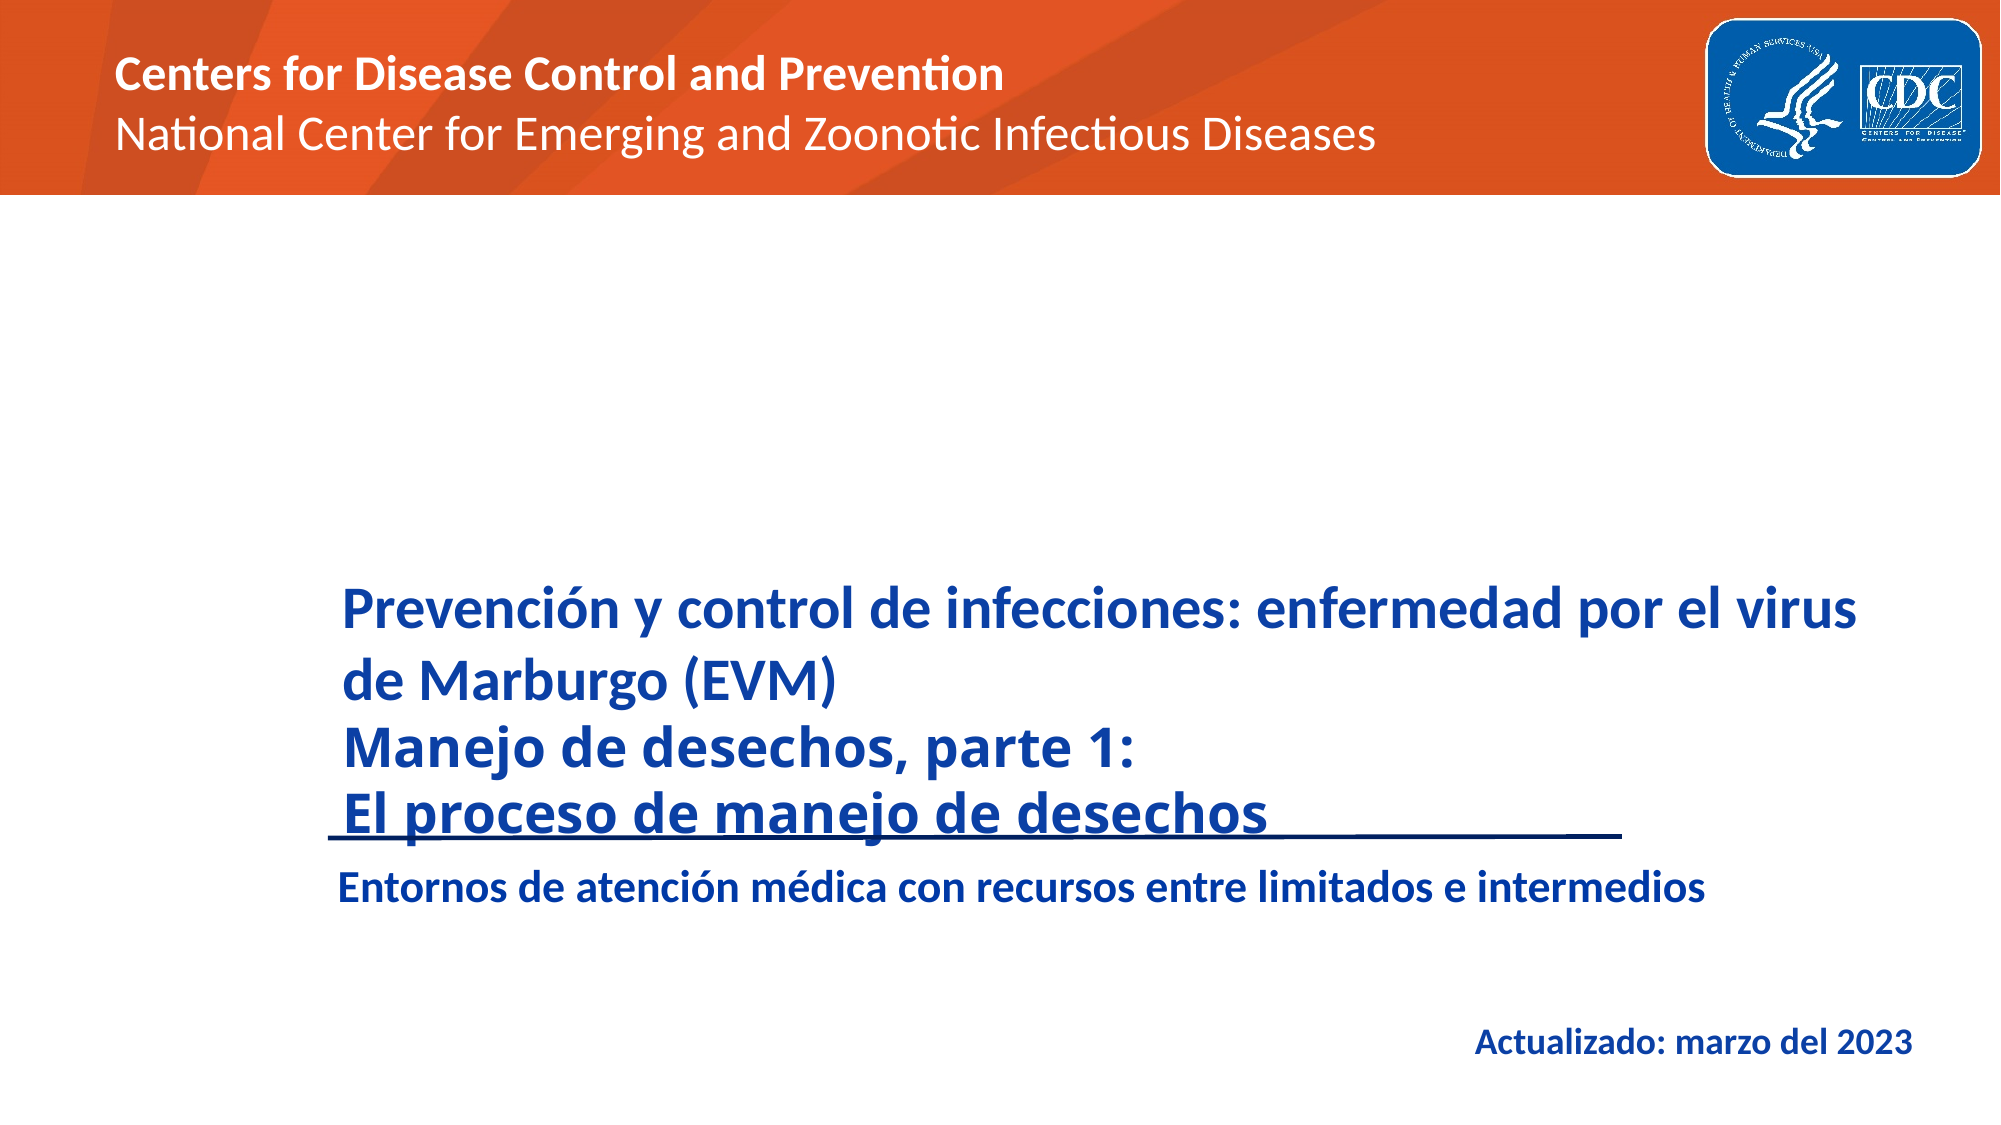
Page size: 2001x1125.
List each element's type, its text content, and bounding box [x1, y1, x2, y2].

text_box Entornos de atención médica con recursos entre limitados e intermedios [322, 849, 1741, 920]
title Prevención y control de infecciones: enfermedad por el virus de Marburgo (EVM) Manejo de desechos, parte 1: El proceso de manejo de desechos [327, 559, 1899, 932]
text_box Actualizado: marzo del 2023 [1459, 1009, 1955, 1070]
picture [0, 0, 2000, 195]
